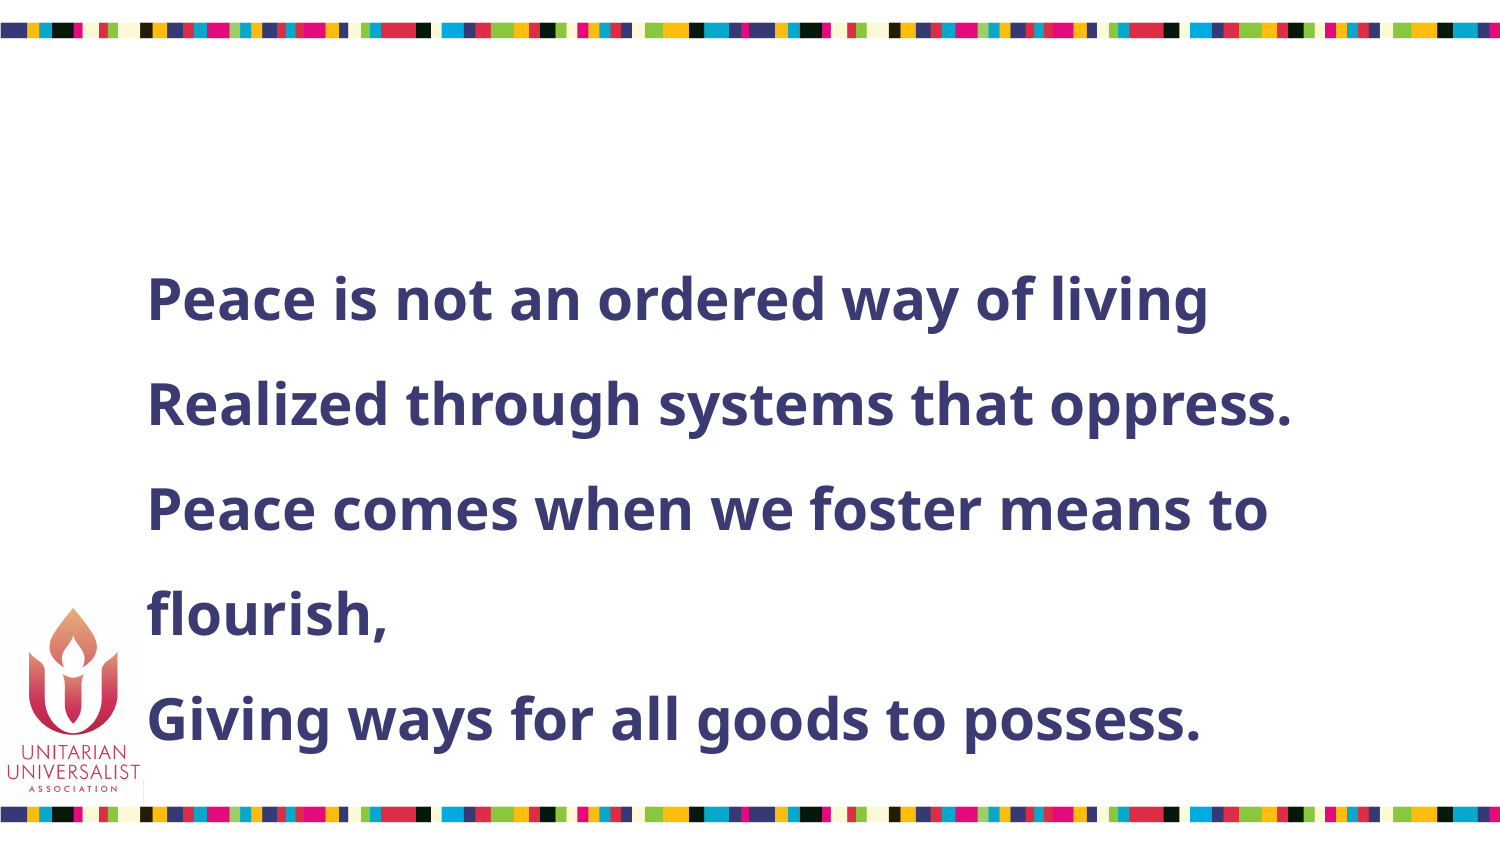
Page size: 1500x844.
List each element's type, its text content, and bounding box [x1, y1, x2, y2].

picture [0, 600, 1500, 824]
picture [0, 22, 1500, 40]
text_box Peace is not an ordered way of living Realized through systems that oppress. Peace comes when we foster means to flourish, Giving ways for all goods to possess. [131, 212, 1500, 767]
